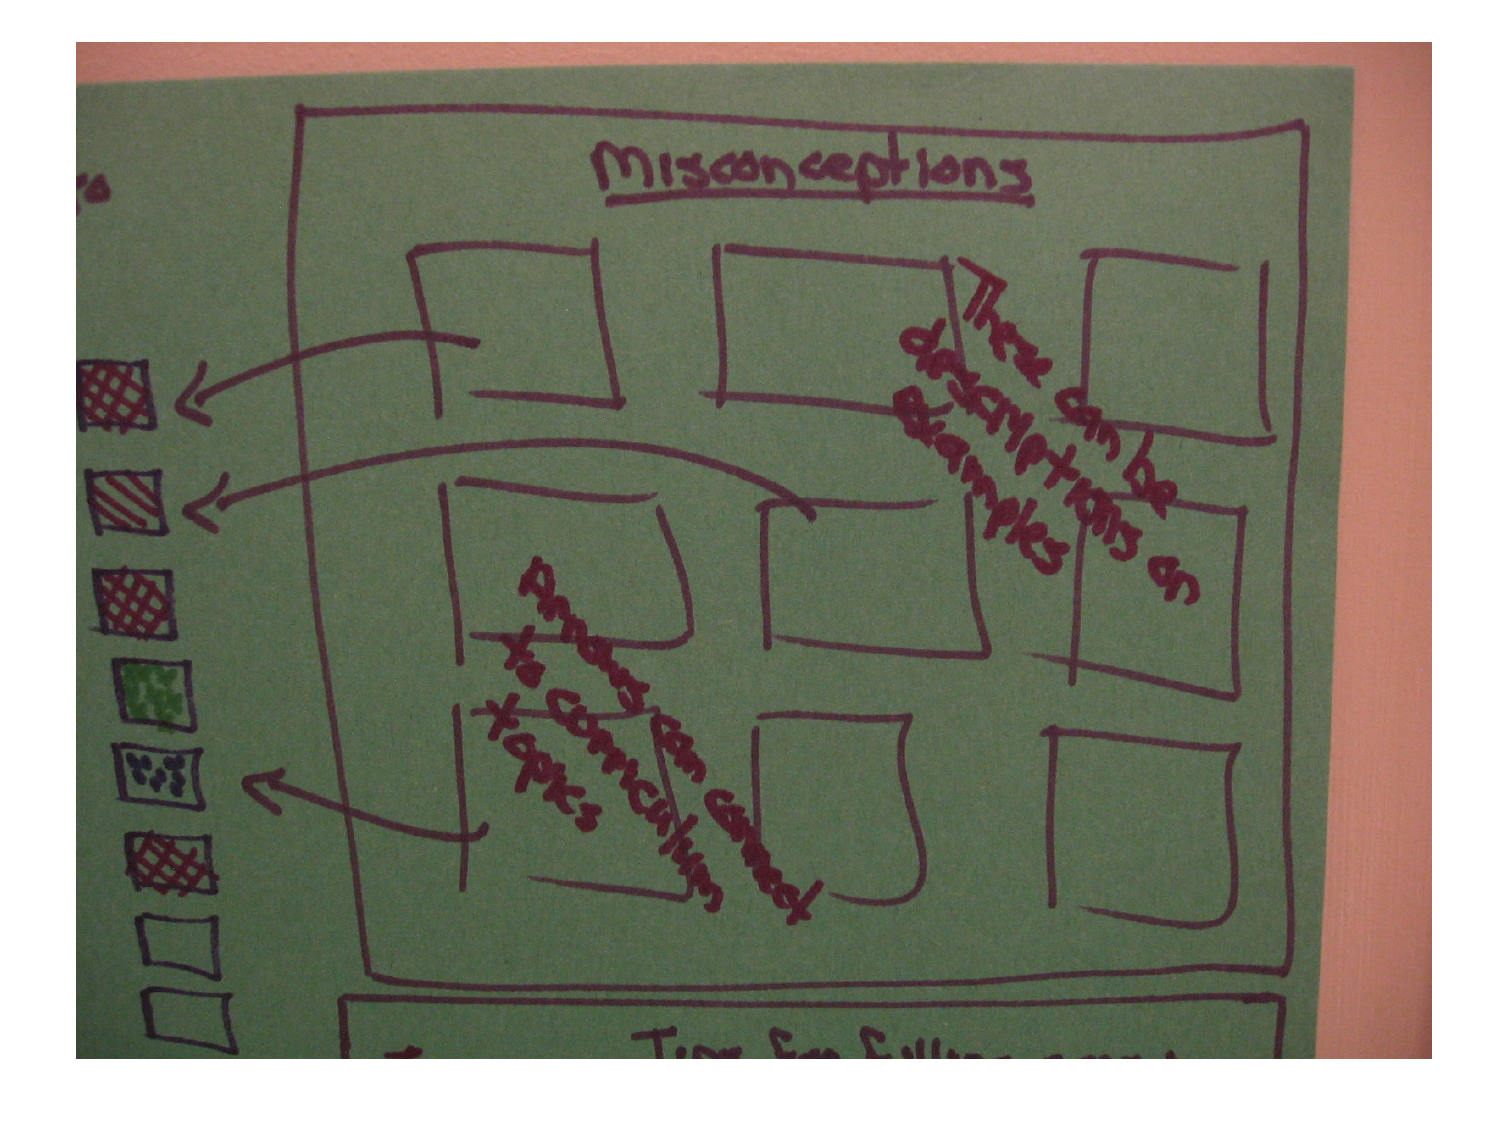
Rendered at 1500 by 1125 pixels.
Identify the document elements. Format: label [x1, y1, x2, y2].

list [76, 42, 1432, 1059]
